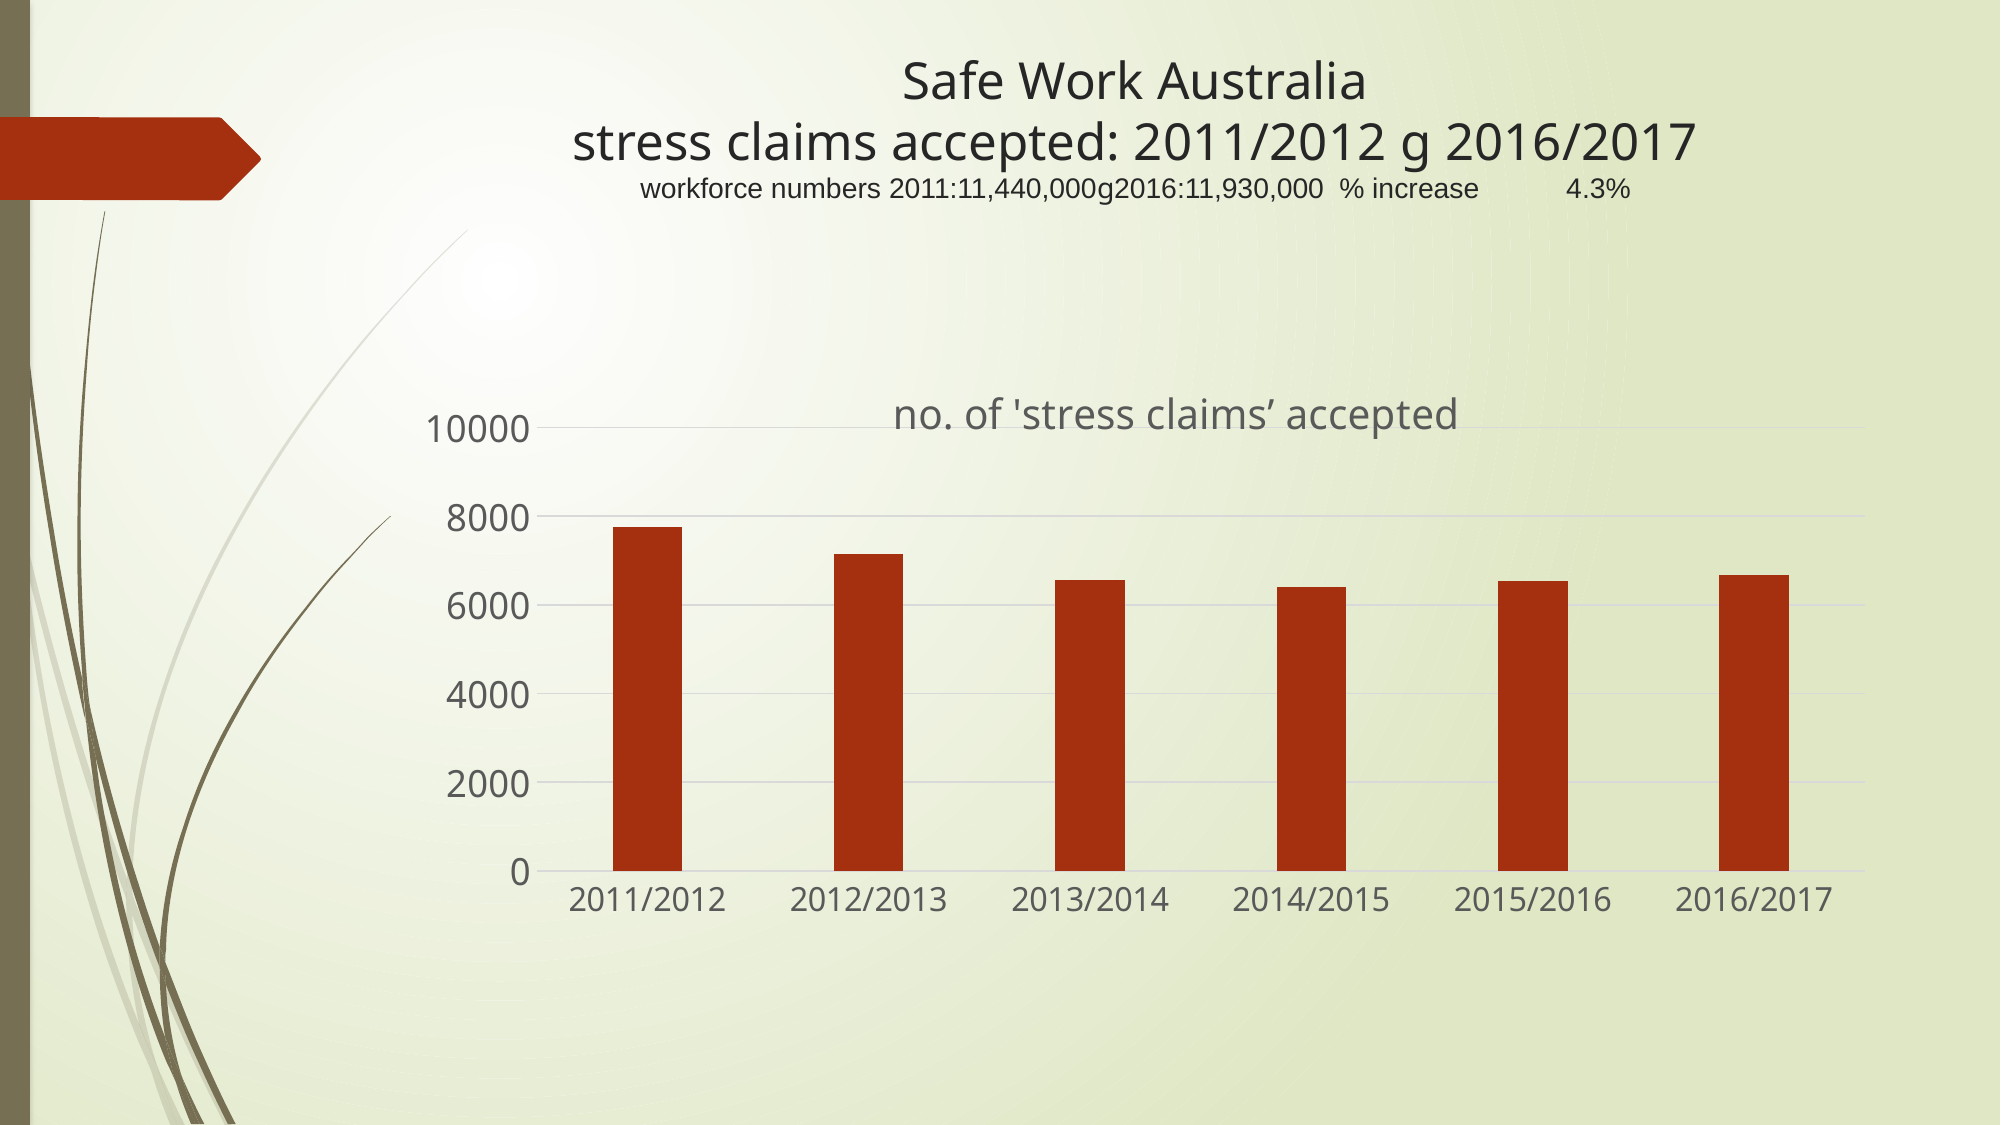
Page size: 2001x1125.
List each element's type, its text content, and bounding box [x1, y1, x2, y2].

chart [424, 349, 1888, 1023]
title Safe Work Australia stress claims accepted: 2011/2012 g 2016/2017 workforce numbers 2011:11,440,000g2016:11,930,000 % increase 4.3% [404, 40, 1867, 251]
